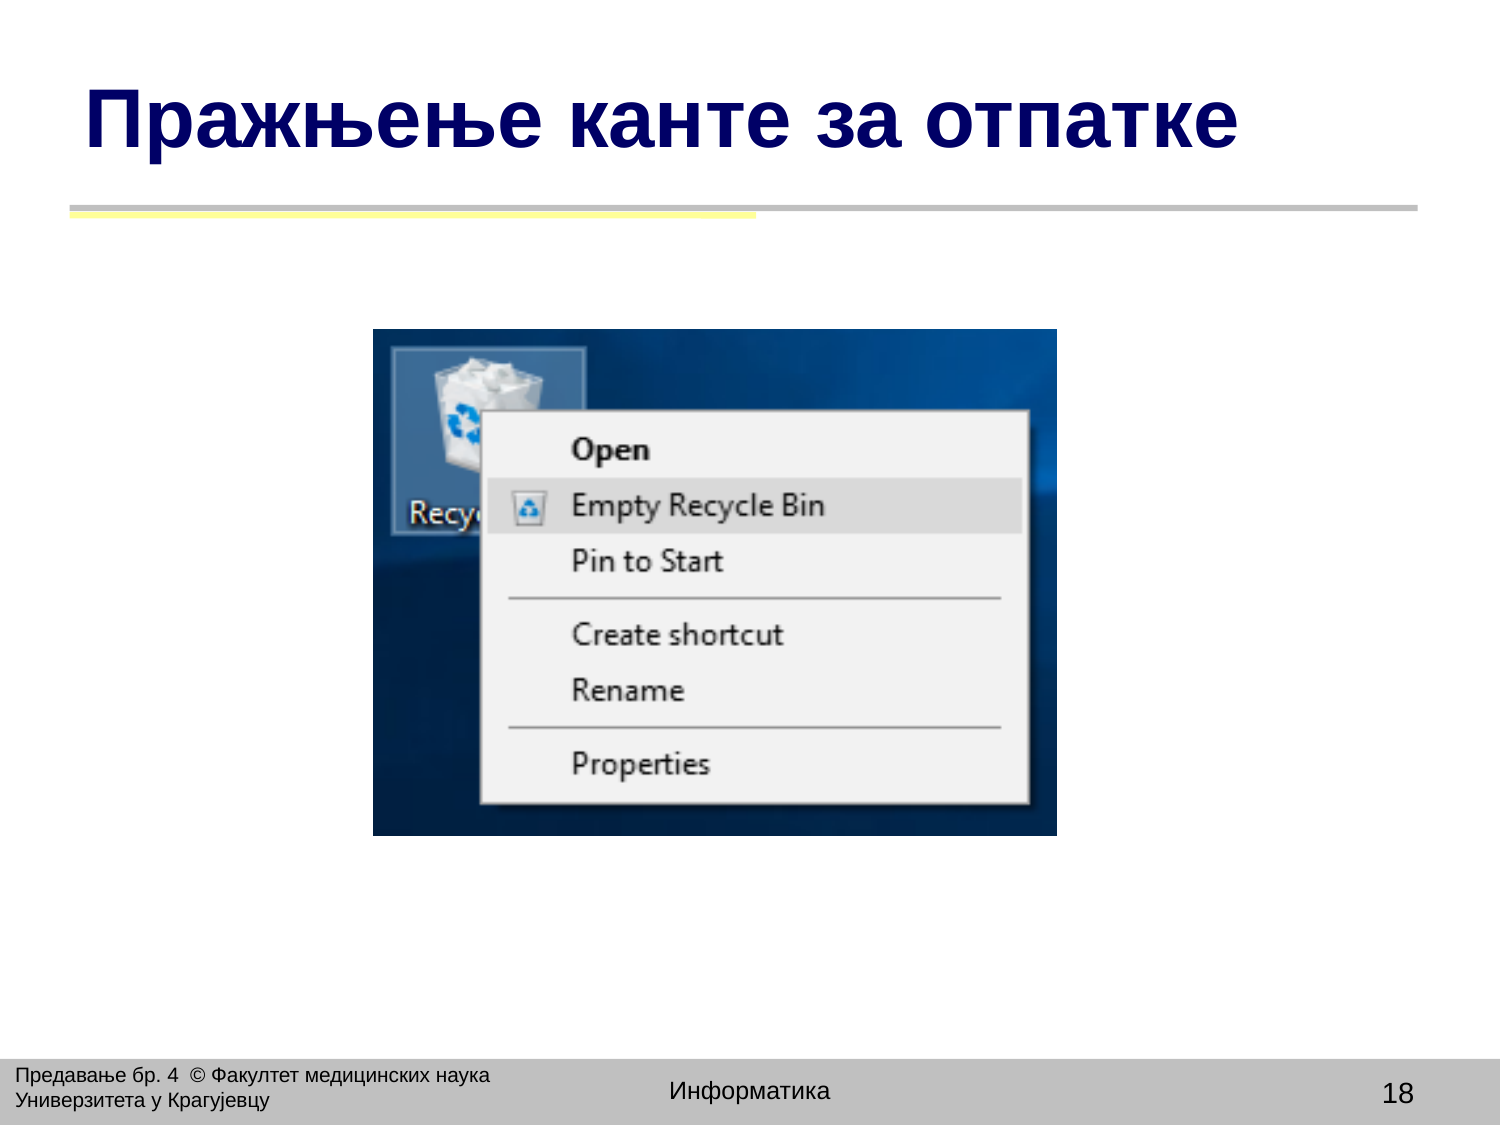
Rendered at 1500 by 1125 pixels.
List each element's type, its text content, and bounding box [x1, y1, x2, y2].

slide_number 18 [1079, 1066, 1430, 1125]
slide_number Предавање бр. 4 © Факултет медицинских наука Универзитета у Крагујевцу [0, 1053, 602, 1108]
picture [372, 329, 1057, 836]
footer Информатика [512, 1066, 988, 1125]
title Пражњење канте за отпатке [69, 19, 1426, 208]
